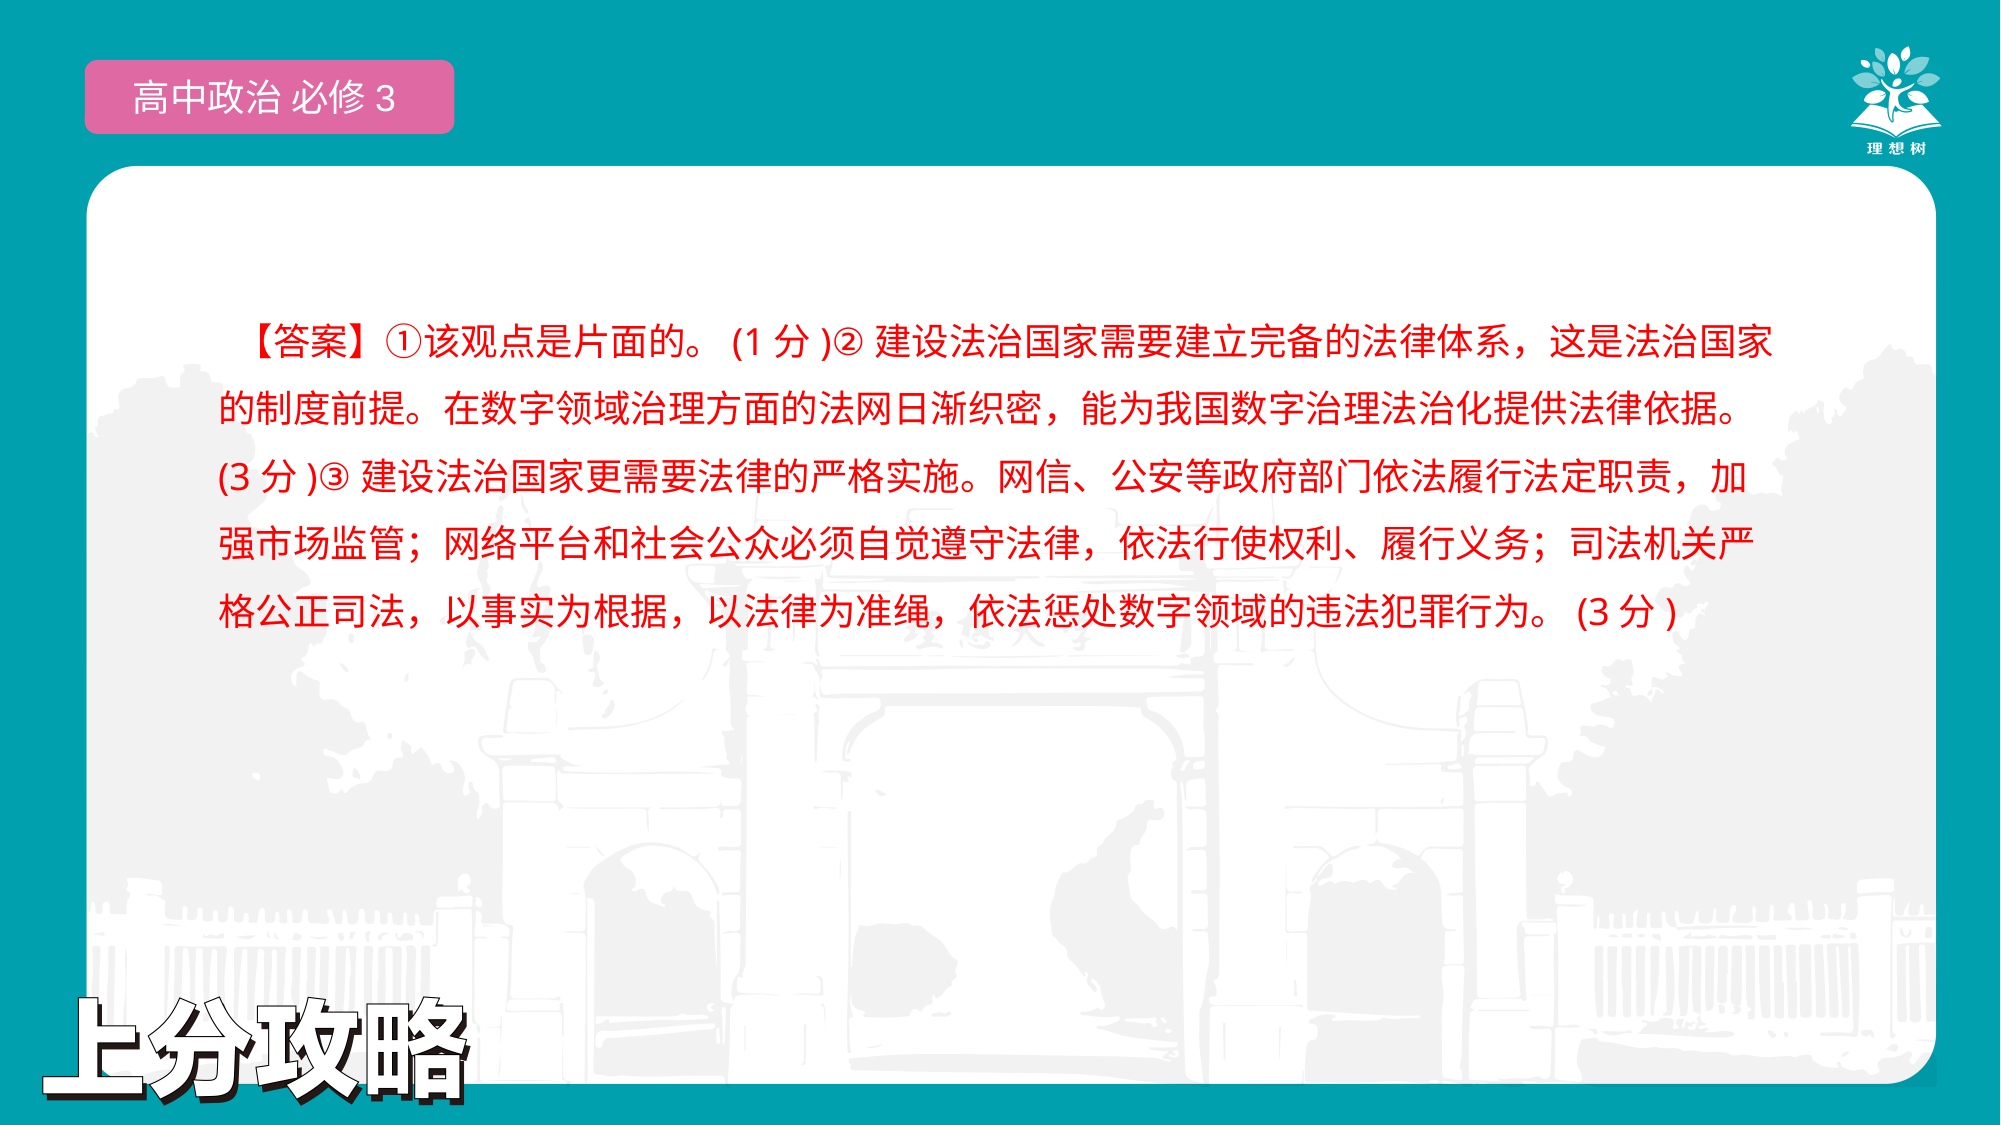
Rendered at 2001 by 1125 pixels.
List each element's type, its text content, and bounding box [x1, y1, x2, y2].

text_box 【答案】①该观点是片面的。(1分)②建设法治国家需要建立完备的法律体系，这是法治国家的制度前提。在数字领域治理方面的法网日渐织密，能为我国数字治理法治化提供法律依据。(3分)③建设法治国家更需要法律的严格实施。网信、公安等政府部门依法履行法定职责，加强市场监管；网络平台和社会公众必须自觉遵守法律，依法行使权利、履行义务；司法机关严格公正司法，以事实为根据，以法律为准绳，依法惩处数字领域的违法犯罪行为。(3分) [203, 287, 1797, 838]
text_box 高中政治 必修3 [83, 58, 456, 135]
picture [0, 0, 2001, 1125]
